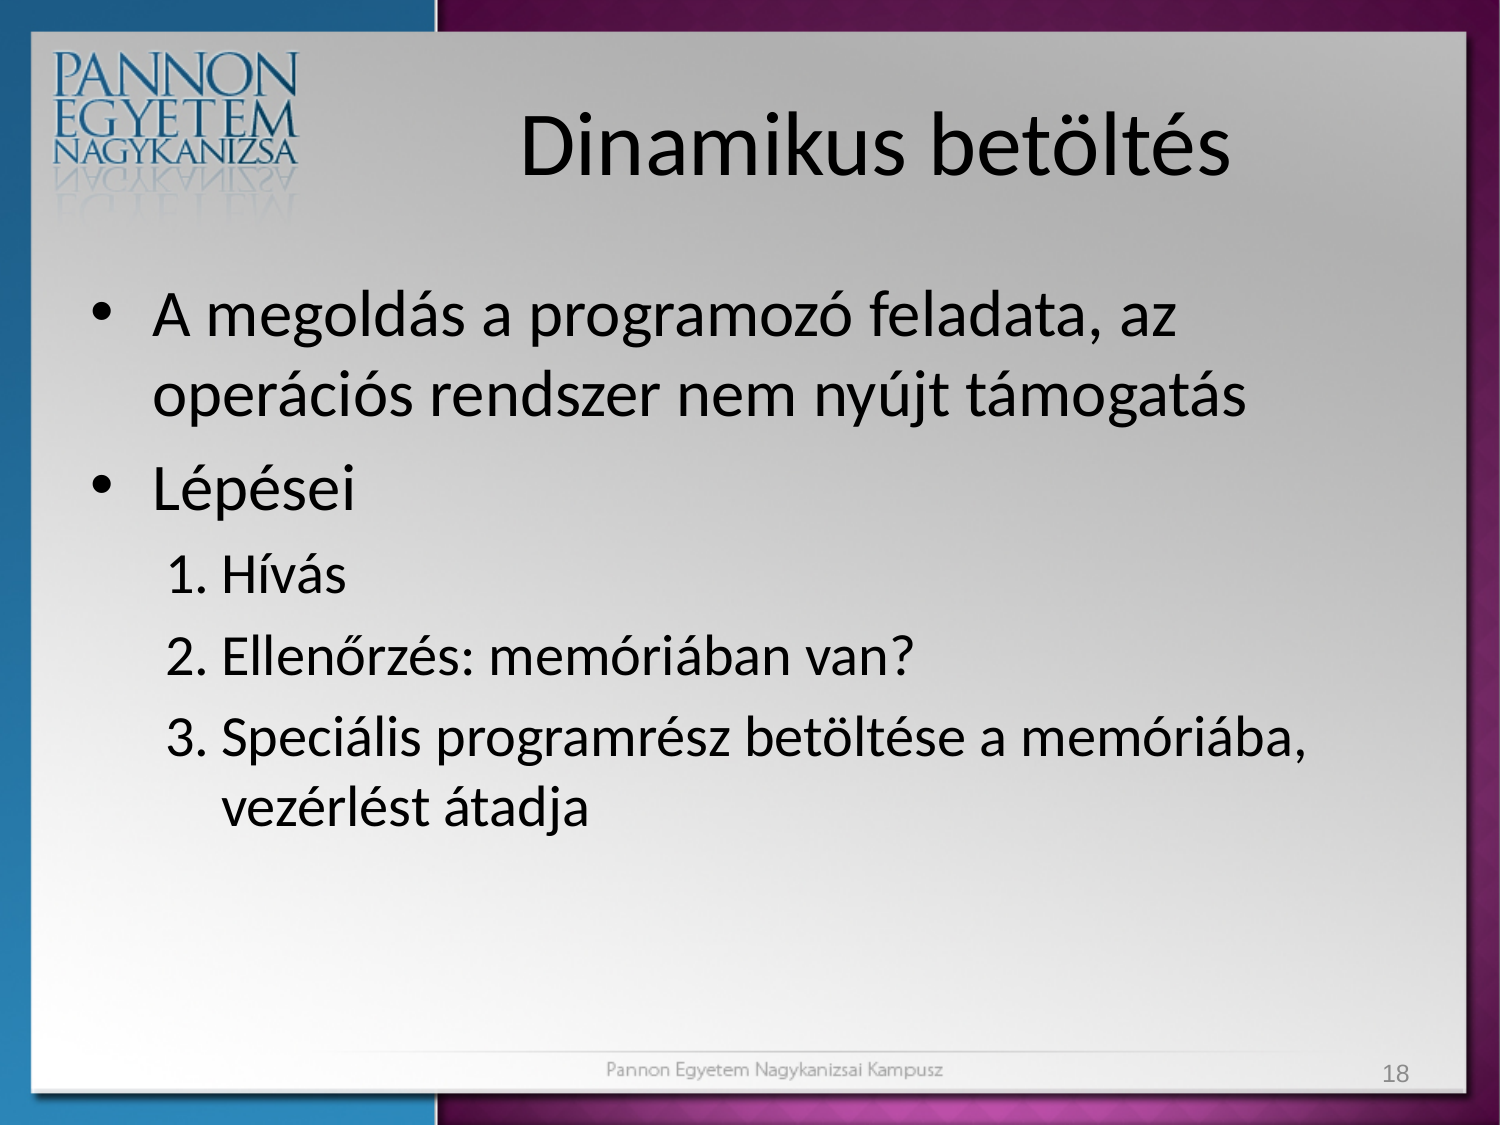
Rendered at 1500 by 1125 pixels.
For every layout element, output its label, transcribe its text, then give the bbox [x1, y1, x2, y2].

title Dinamikus betöltés [328, 45, 1425, 233]
list A megoldás a programozó feladata, az operációs rendszer nem nyújt támogatás Lépései Hívás Ellenőrzés: memóriában van? Speciális programrész betöltése a memóriába, vezérlést átadja [75, 262, 1425, 1038]
slide_number 18 [1074, 1042, 1425, 1103]
picture [0, 0, 1500, 1125]
